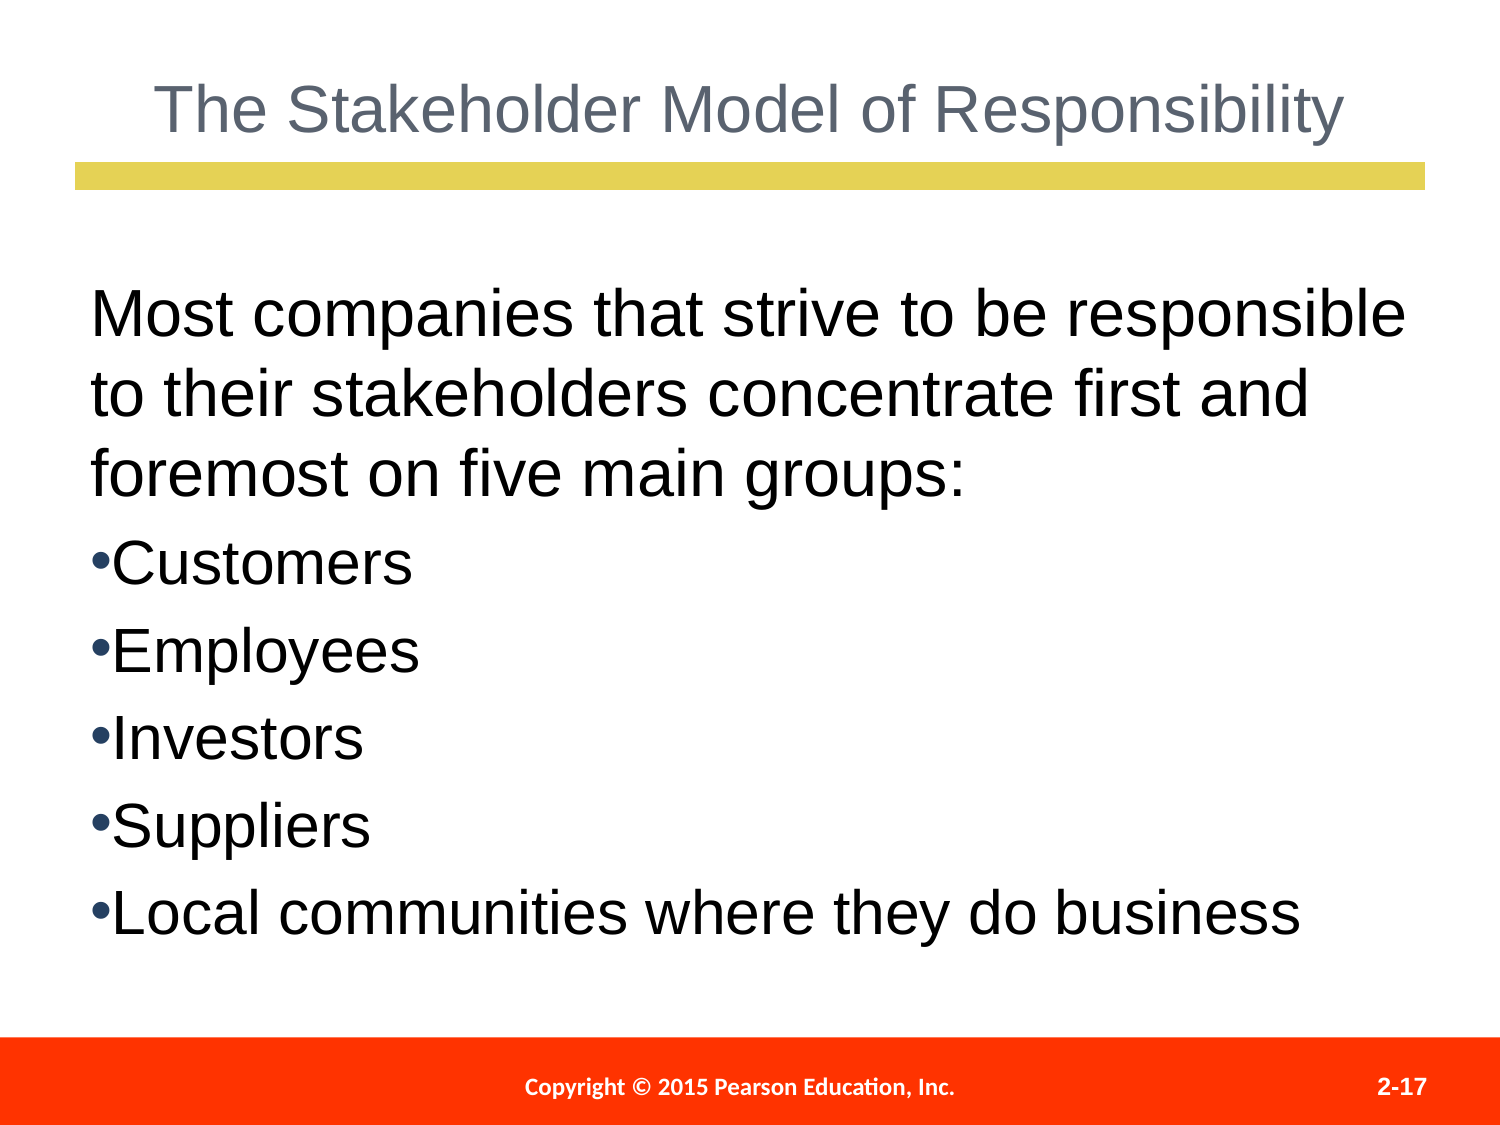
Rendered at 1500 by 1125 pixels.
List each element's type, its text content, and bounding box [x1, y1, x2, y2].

list Most companies that strive to be responsible to their stakeholders concentrate first and foremost on five main groups: Customers Employees Investors Suppliers Local communities where they do business [74, 262, 1426, 1006]
title The Stakeholder Model of Responsibility [74, 12, 1426, 201]
